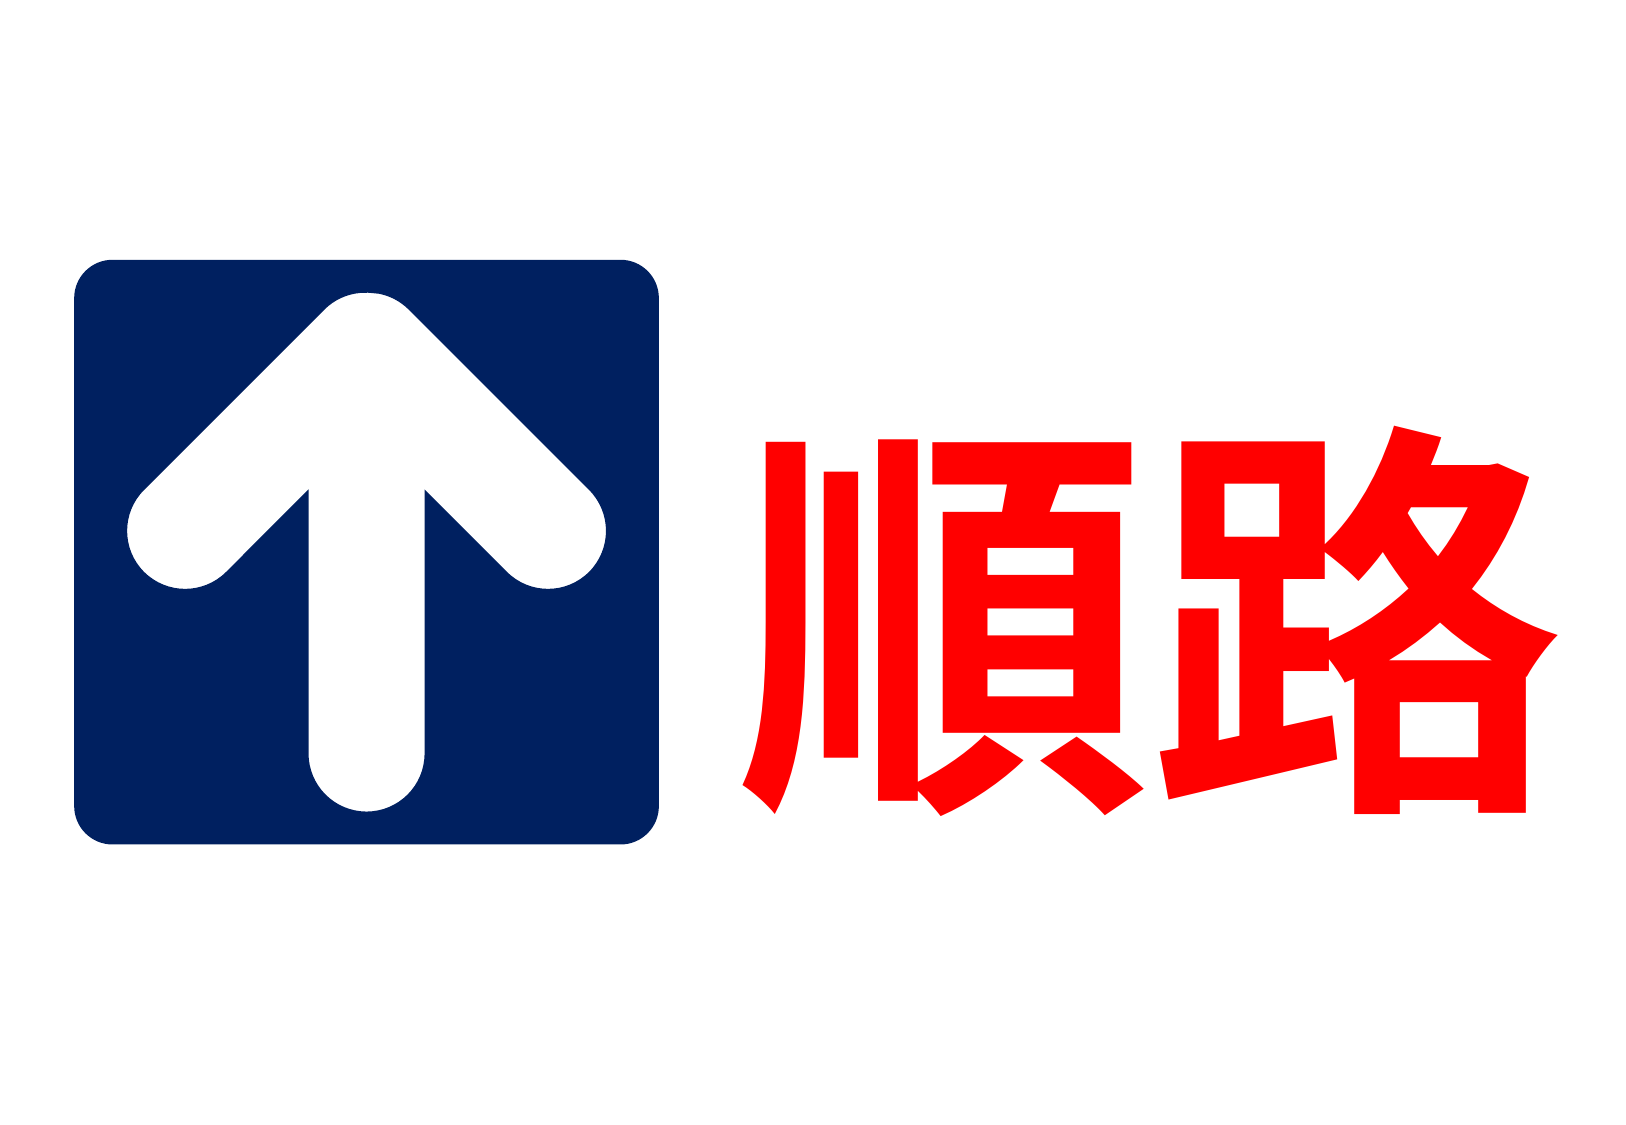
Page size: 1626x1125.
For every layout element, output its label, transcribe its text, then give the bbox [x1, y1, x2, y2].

text_box [72, 257, 661, 847]
text_box 順路 [720, 356, 1580, 869]
